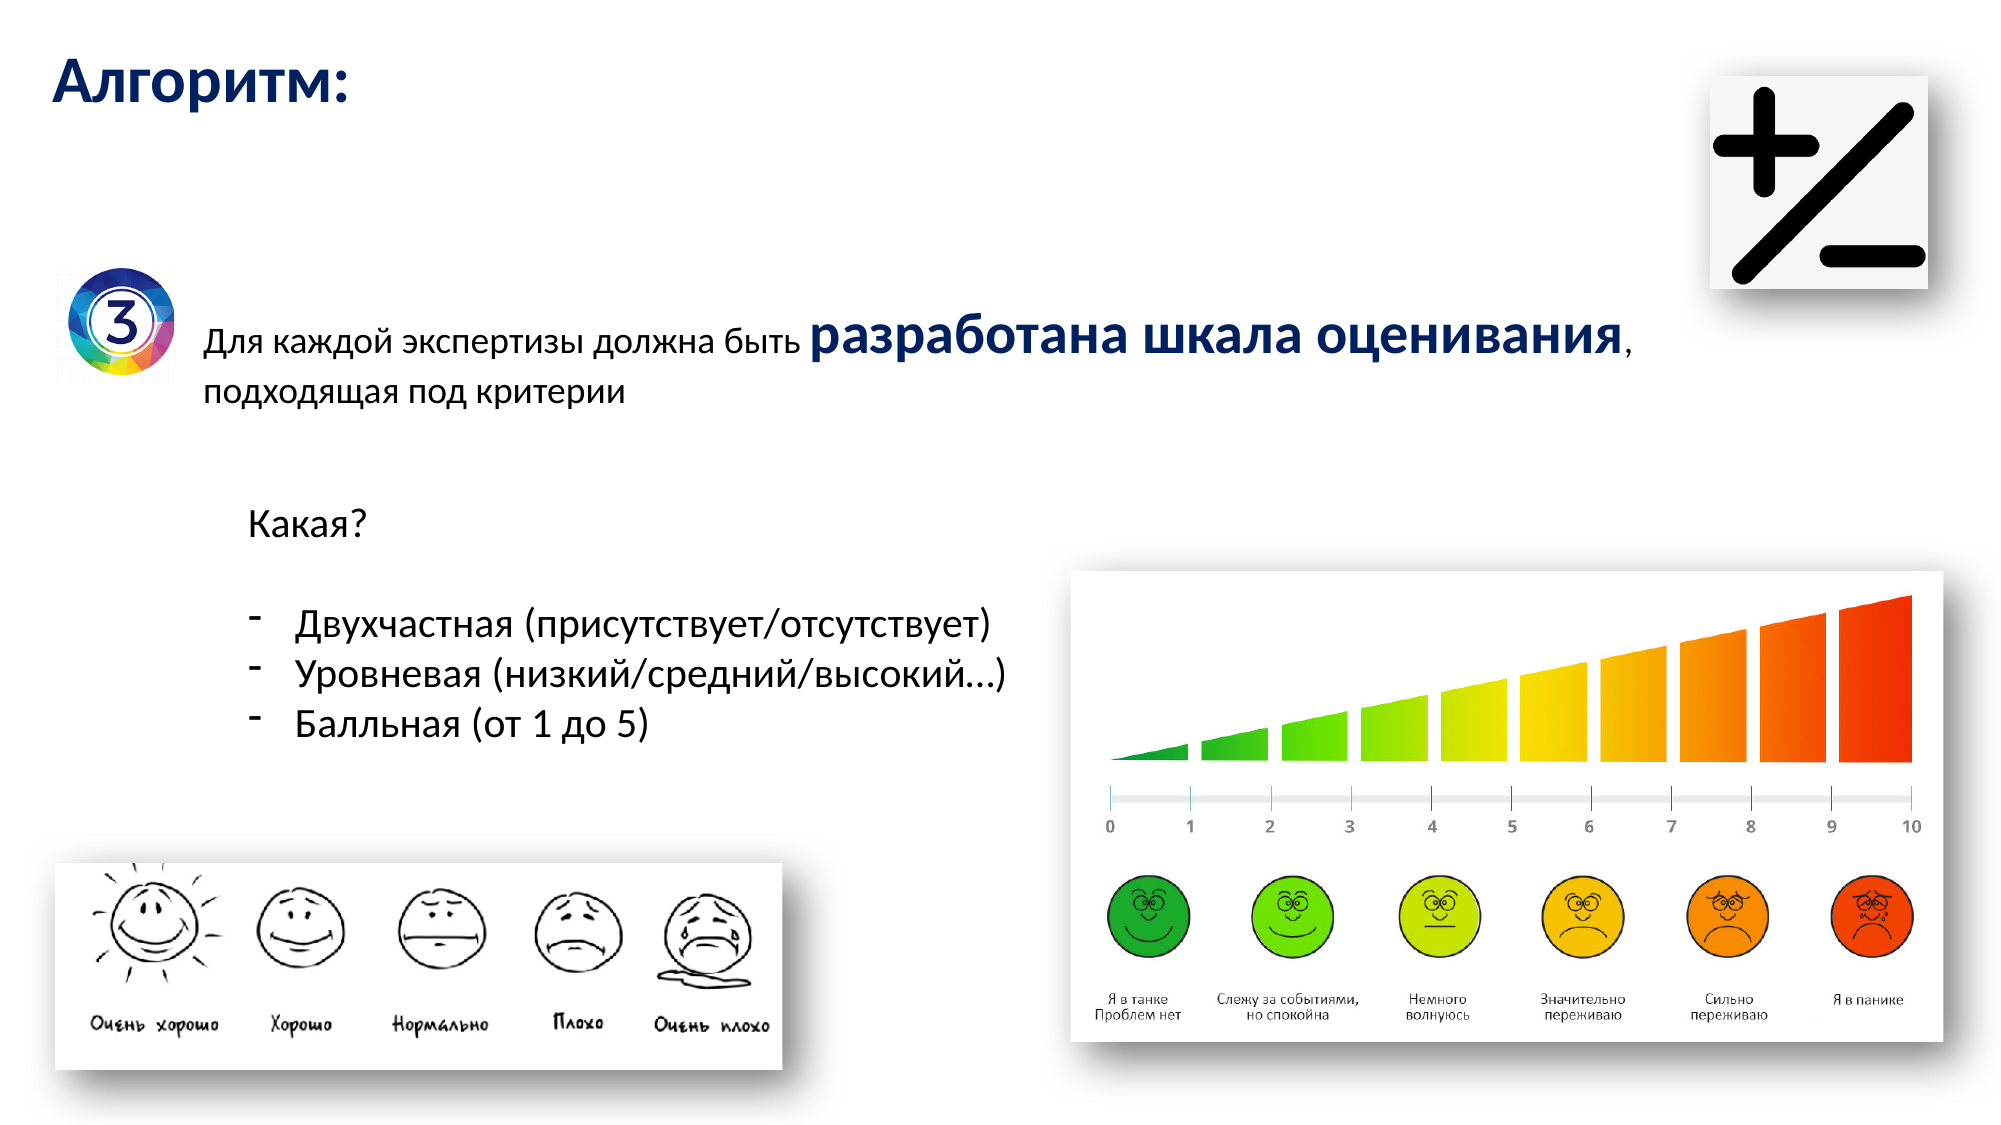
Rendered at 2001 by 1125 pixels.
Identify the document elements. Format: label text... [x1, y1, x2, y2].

text_box Какая? Двухчастная (присутствует/отсутствует) Уровневая (низкий/средний/высокий…) Балльная (от 1 до 5) [233, 488, 1044, 754]
picture [55, 268, 175, 384]
picture [55, 863, 783, 1070]
text_box Алгоритм: [37, 27, 1025, 123]
text_box Для каждой экспертизы должна быть разработана шкала оценивания, подходящая под критерии [188, 288, 1695, 418]
picture [1070, 571, 1944, 1042]
picture [1710, 76, 1928, 289]
